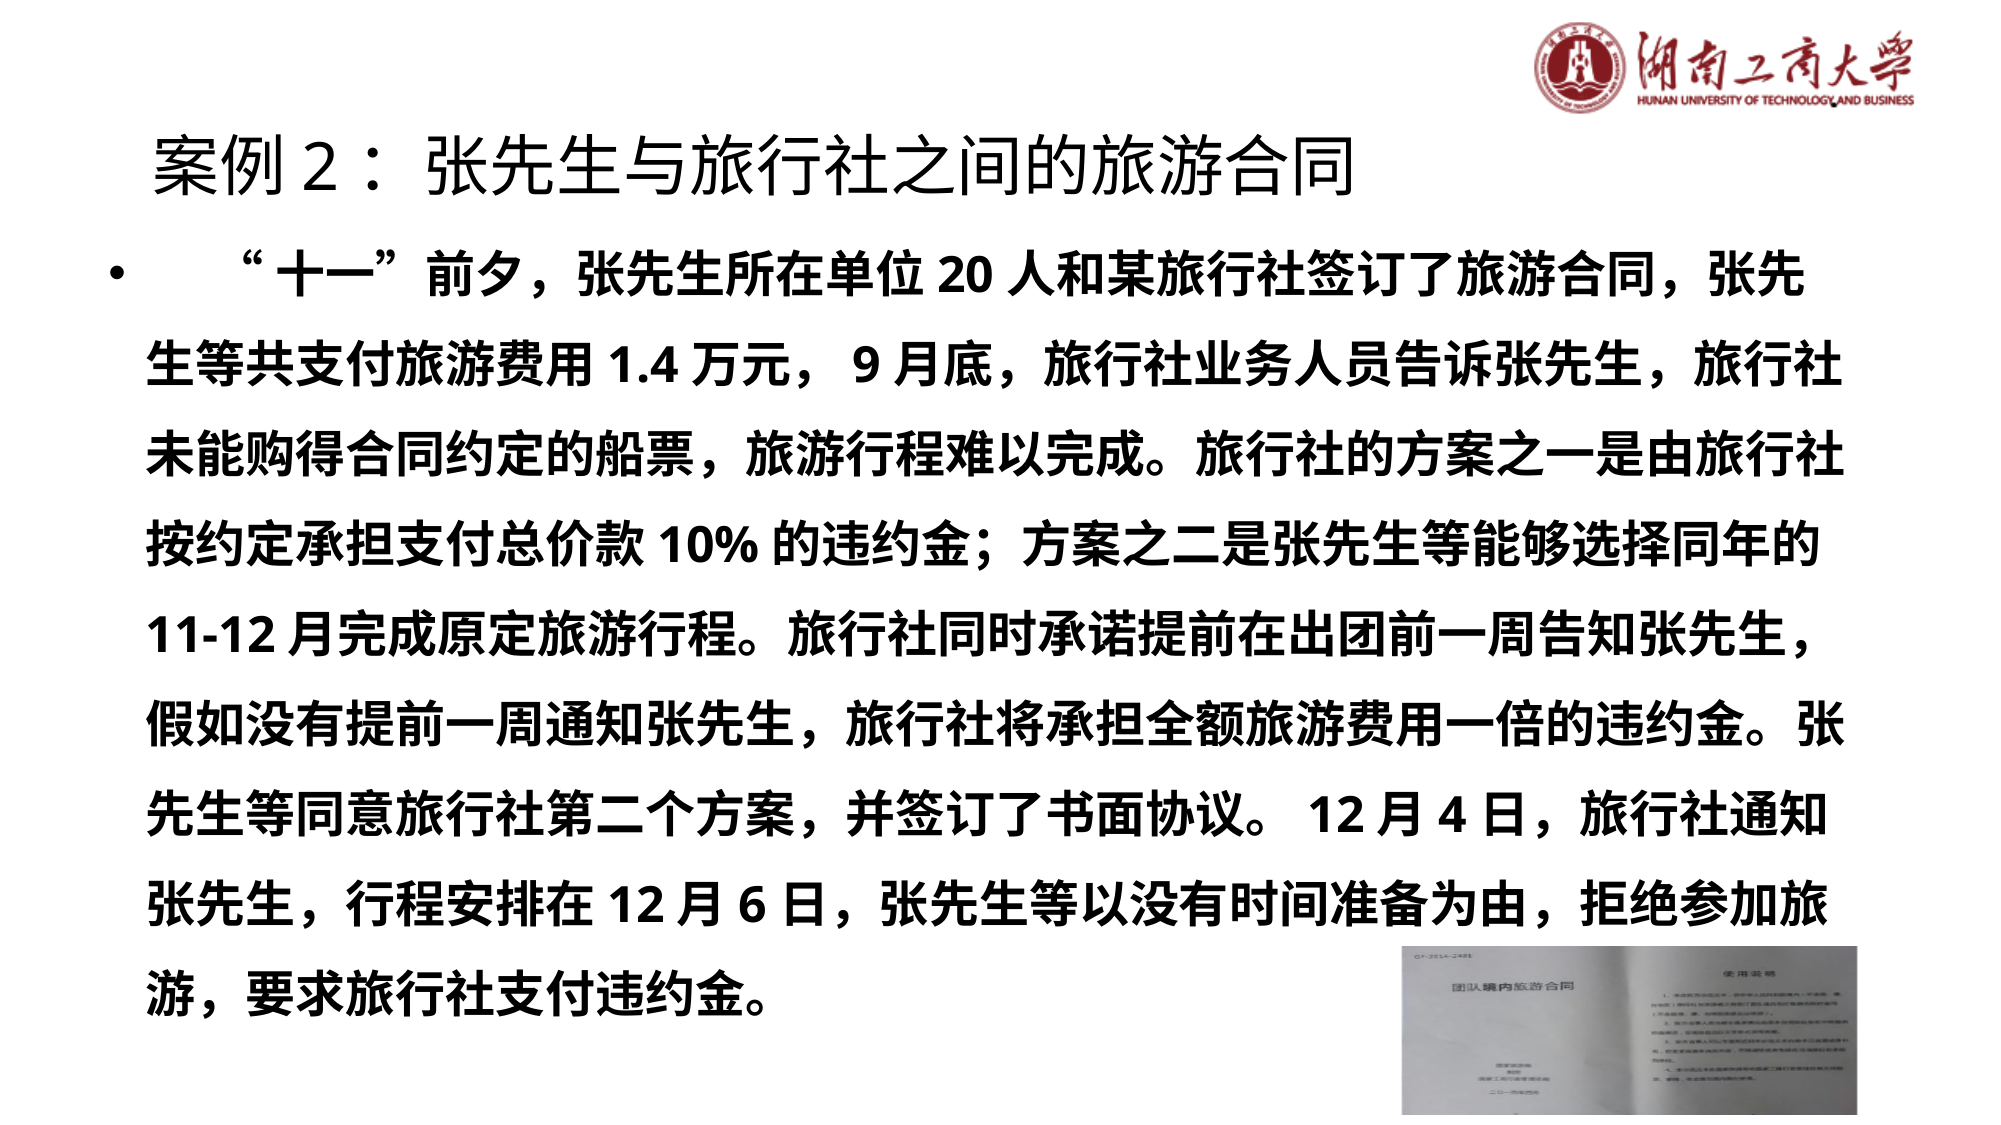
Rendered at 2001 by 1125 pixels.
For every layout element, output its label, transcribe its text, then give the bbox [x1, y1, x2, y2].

title 案例2：张先生与旅行社之间的旅游合同 [137, 59, 1863, 204]
picture [1533, 21, 1922, 117]
picture [1395, 946, 1863, 1115]
list “十一”前夕，张先生所在单位20人和某旅行社签订了旅游合同，张先生等共支付旅游费用1.4万元，9月底，旅行社业务人员告诉张先生，旅行社未能购得合同约定的船票，旅游行程难以完成。旅行社的方案之一是由旅行社按约定承担支付总价款10%的违约金；方案之二是张先生等能够选择同年的11-12月完成原定旅游行程。旅行社同时承诺提前在出团前一周告知张先生，假如没有提前一周通知张先生，旅行社将承担全额旅游费用一倍的违约金。张先生等同意旅行社第二个方案，并签订了书面协议。12月4日，旅行社通知张先生，行程安排在12月6日，张先生等以没有时间准备为由，拒绝参加旅游，要求旅行社支付违约金。 [93, 204, 1863, 1047]
